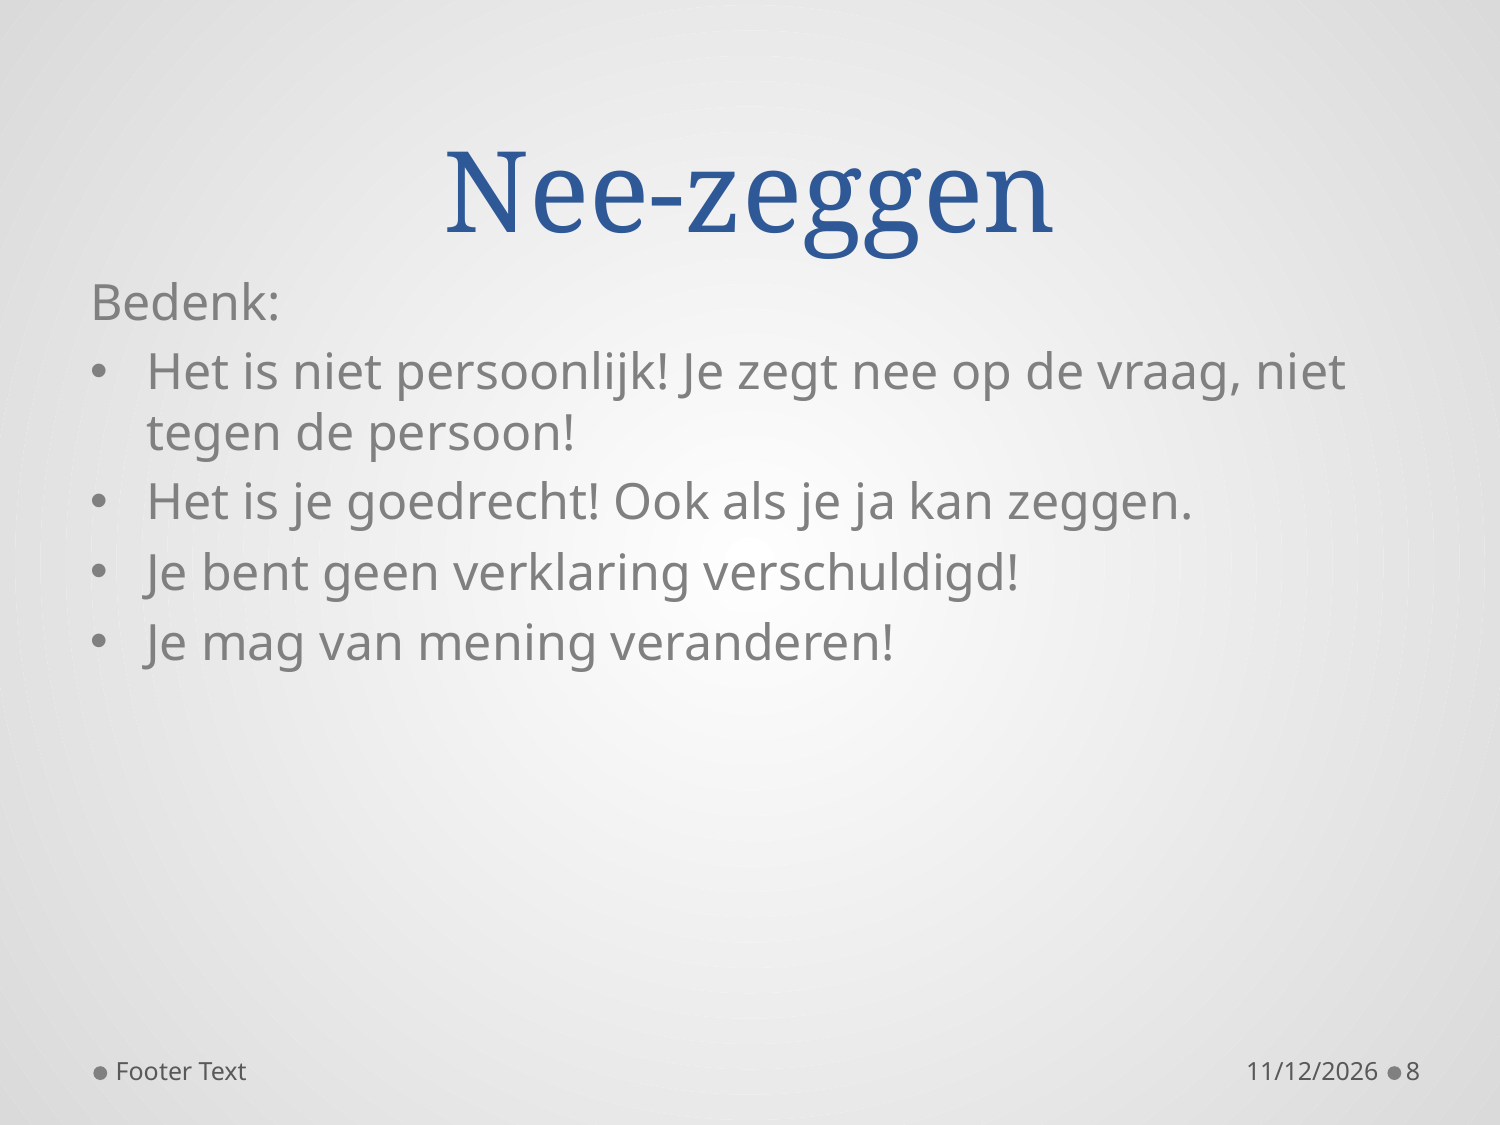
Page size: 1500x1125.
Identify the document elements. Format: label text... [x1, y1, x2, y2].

title Nee-zeggen [75, 0, 1425, 262]
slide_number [1043, 1042, 1386, 1103]
footer Footer Text [108, 1042, 576, 1103]
list Bedenk: Het is niet persoonlijk! Je zegt nee op de vraag, niet tegen de persoon! Het is je goedrecht! Ook als je ja kan zeggen. Je bent geen verklaring verschuldigd! Je mag van mening veranderen! [75, 262, 1425, 1005]
slide_number 8 [1401, 1042, 1494, 1103]
